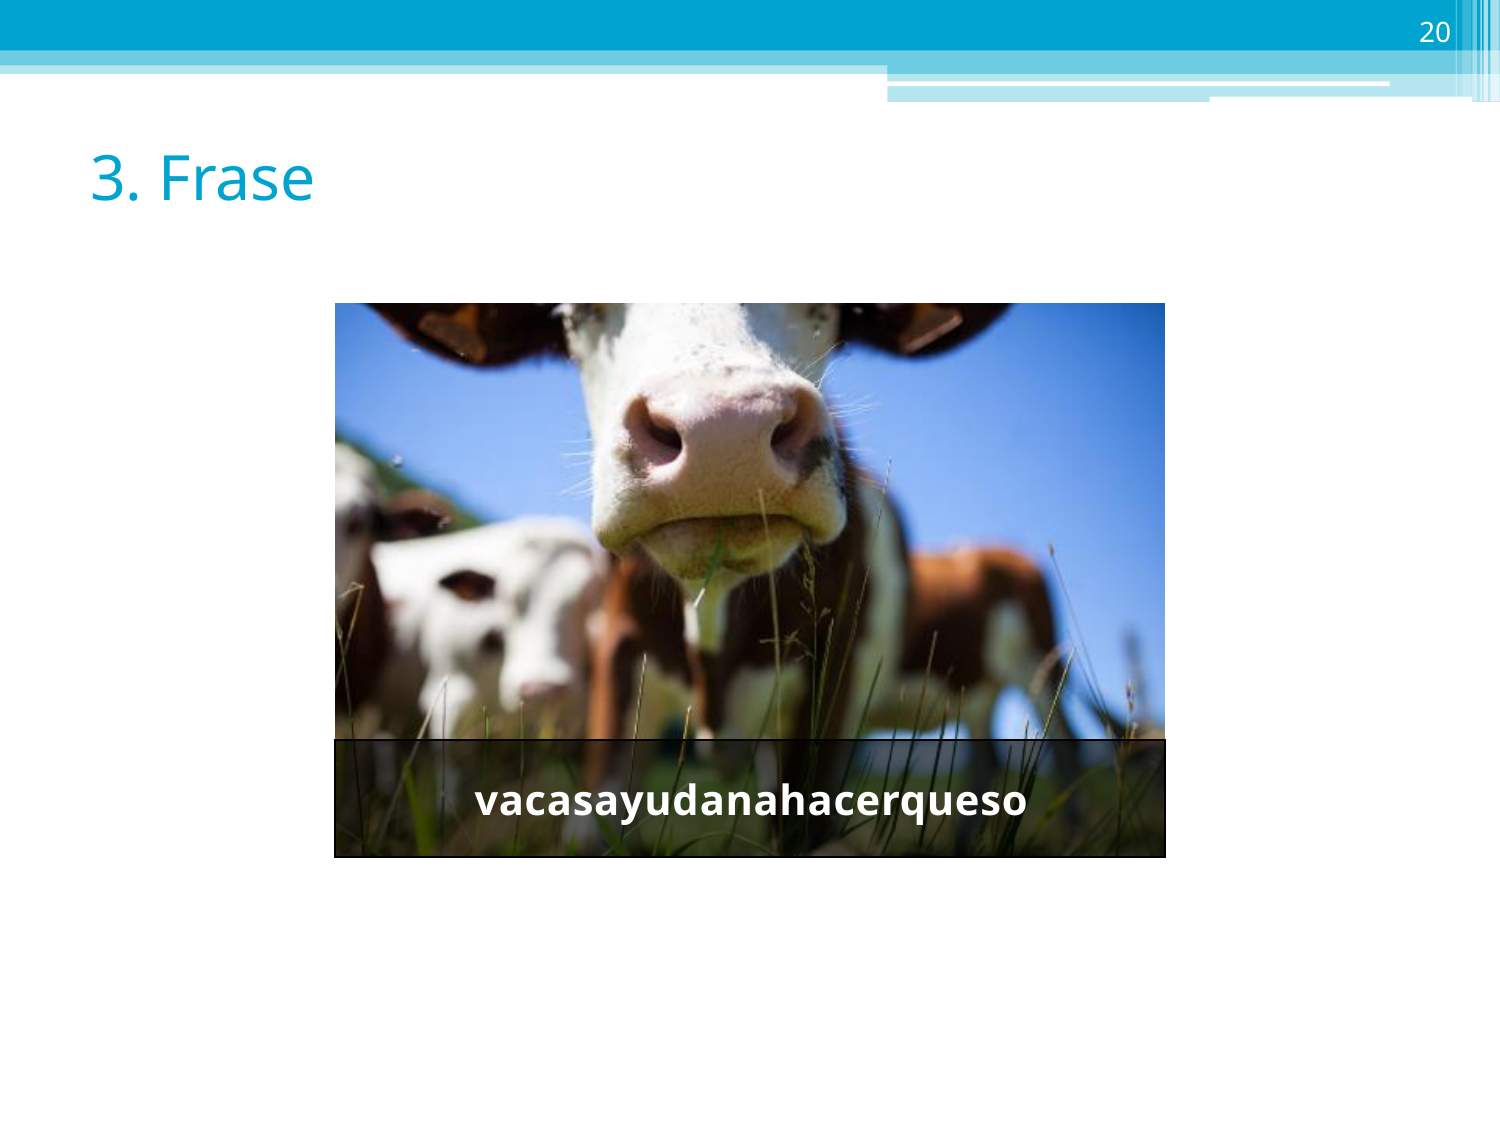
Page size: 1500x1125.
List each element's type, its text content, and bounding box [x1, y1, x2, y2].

title 3. Frase [75, 87, 1425, 263]
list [335, 303, 1165, 858]
slide_number 20 [1340, 0, 1466, 61]
